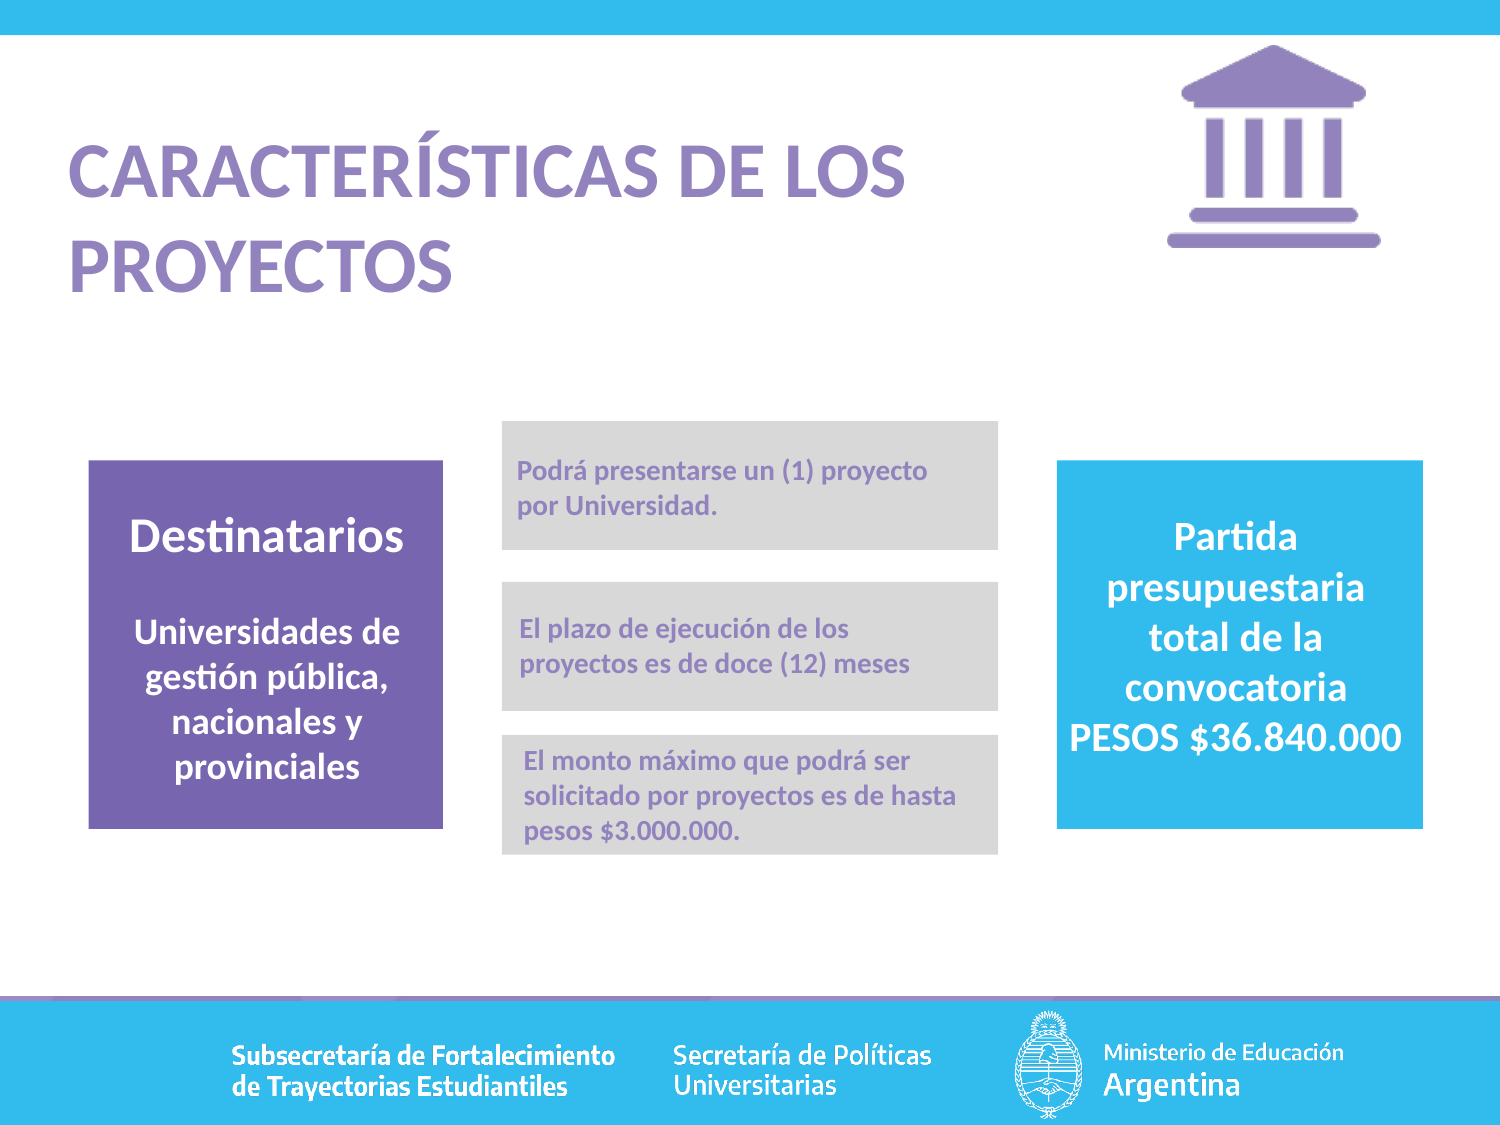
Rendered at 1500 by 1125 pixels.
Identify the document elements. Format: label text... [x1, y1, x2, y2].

text_box Partida presupuestaria total de la convocatoria PESOS $36.840.000 [1052, 501, 1420, 817]
picture [0, 995, 1500, 1001]
text_box [88, 460, 443, 829]
text_box CARACTERÍSTICAS DE LOS PROYECTOS [53, 110, 1383, 316]
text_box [0, 1001, 1500, 1125]
text_box [1056, 460, 1423, 829]
text_box [501, 421, 999, 550]
text_box Destinatarios Universidades de gestión pública, nacionales y provinciales [91, 494, 443, 795]
text_box El monto máximo que podrá ser solicitado por proyectos es de hasta pesos $3.000.000. [508, 733, 992, 854]
text_box [501, 734, 999, 855]
text_box Podrá presentarse un (1) proyecto por Universidad. [501, 443, 974, 529]
text_box [501, 581, 999, 711]
picture [1167, 45, 1381, 248]
text_box El plazo de ejecución de los proyectos es de doce (12) meses [504, 601, 987, 687]
text_box ………….. ………….. [1047, 541, 1052, 657]
text_box [0, 0, 1500, 36]
